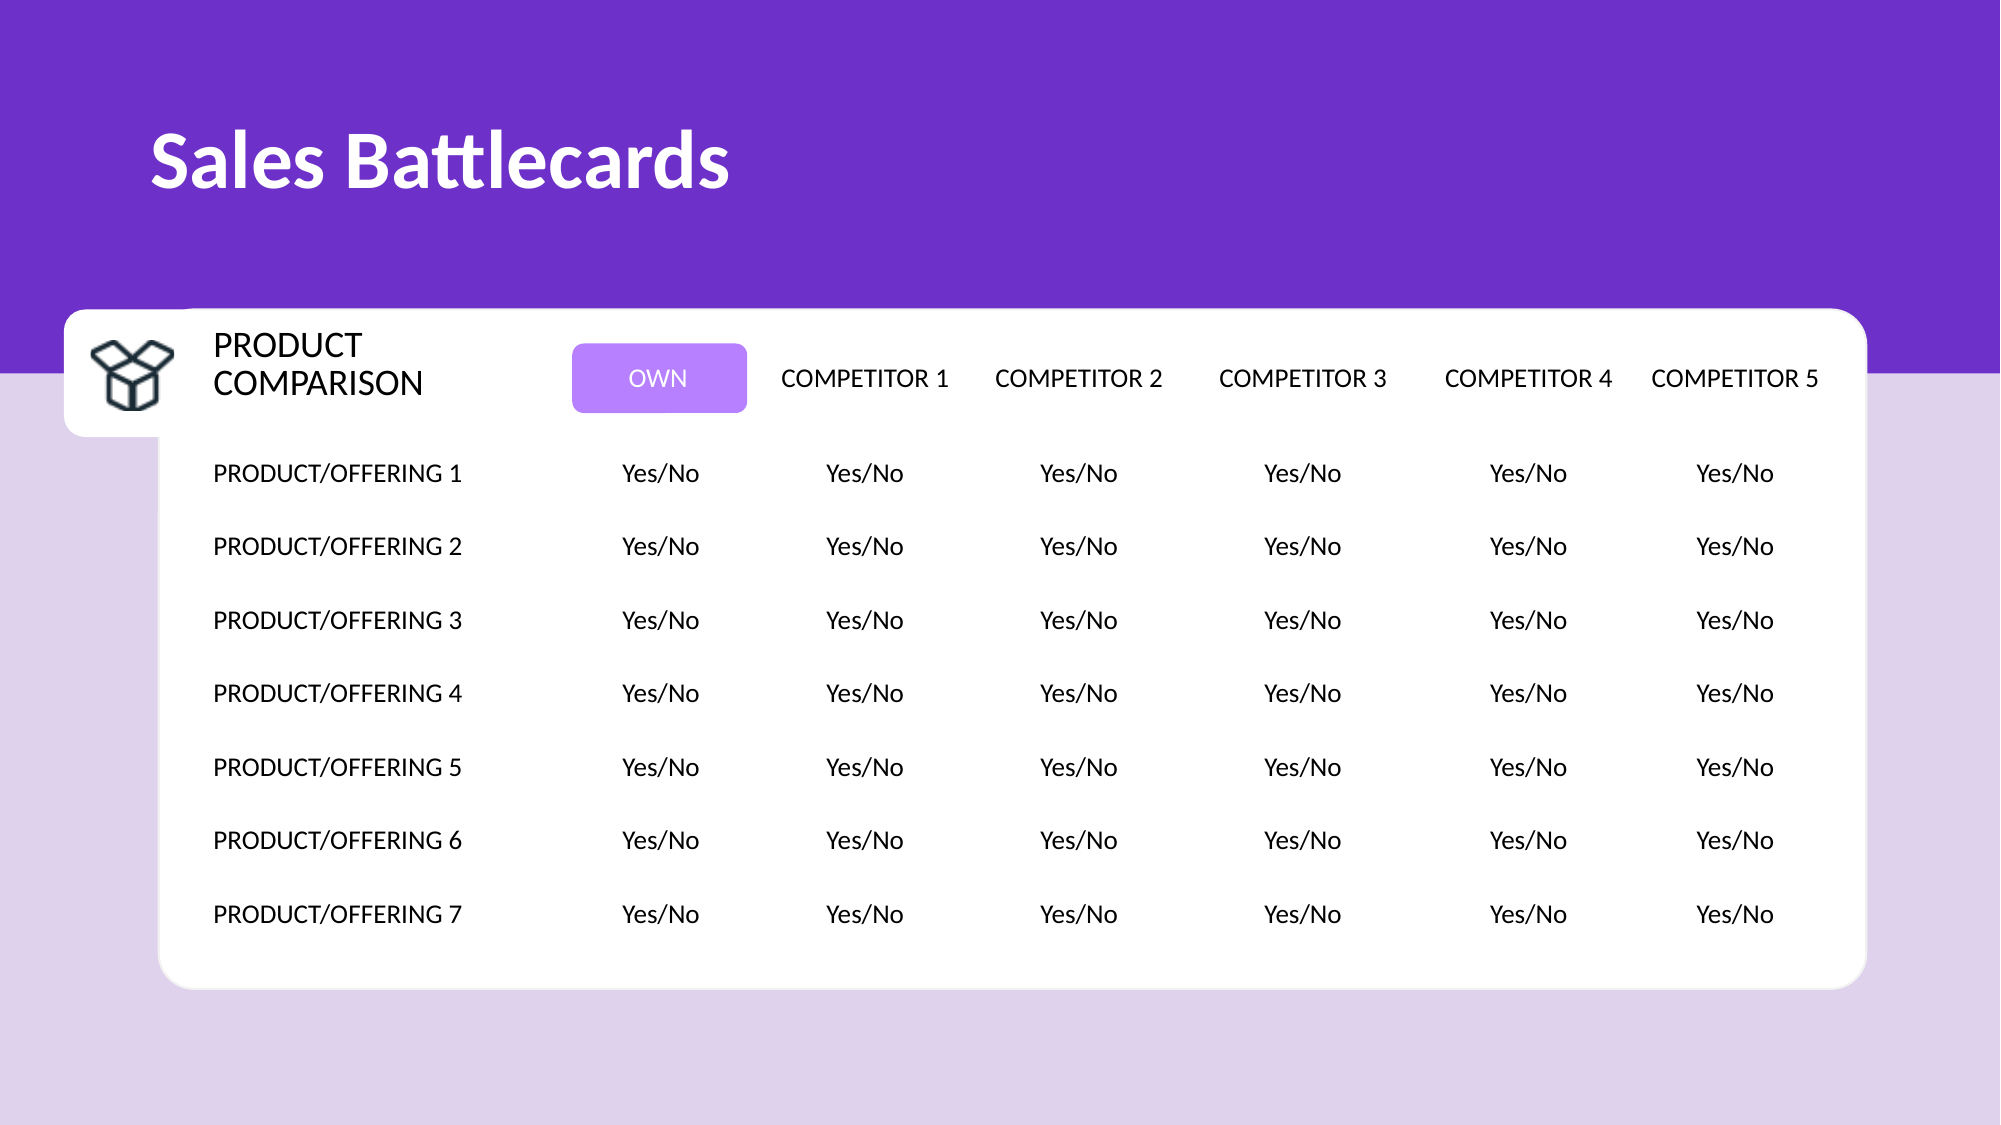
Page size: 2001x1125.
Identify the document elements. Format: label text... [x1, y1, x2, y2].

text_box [63, 309, 1867, 989]
text_box Sales Battlecards [135, 52, 1861, 271]
text_box [0, 372, 2000, 1125]
text_box [0, 0, 2000, 372]
